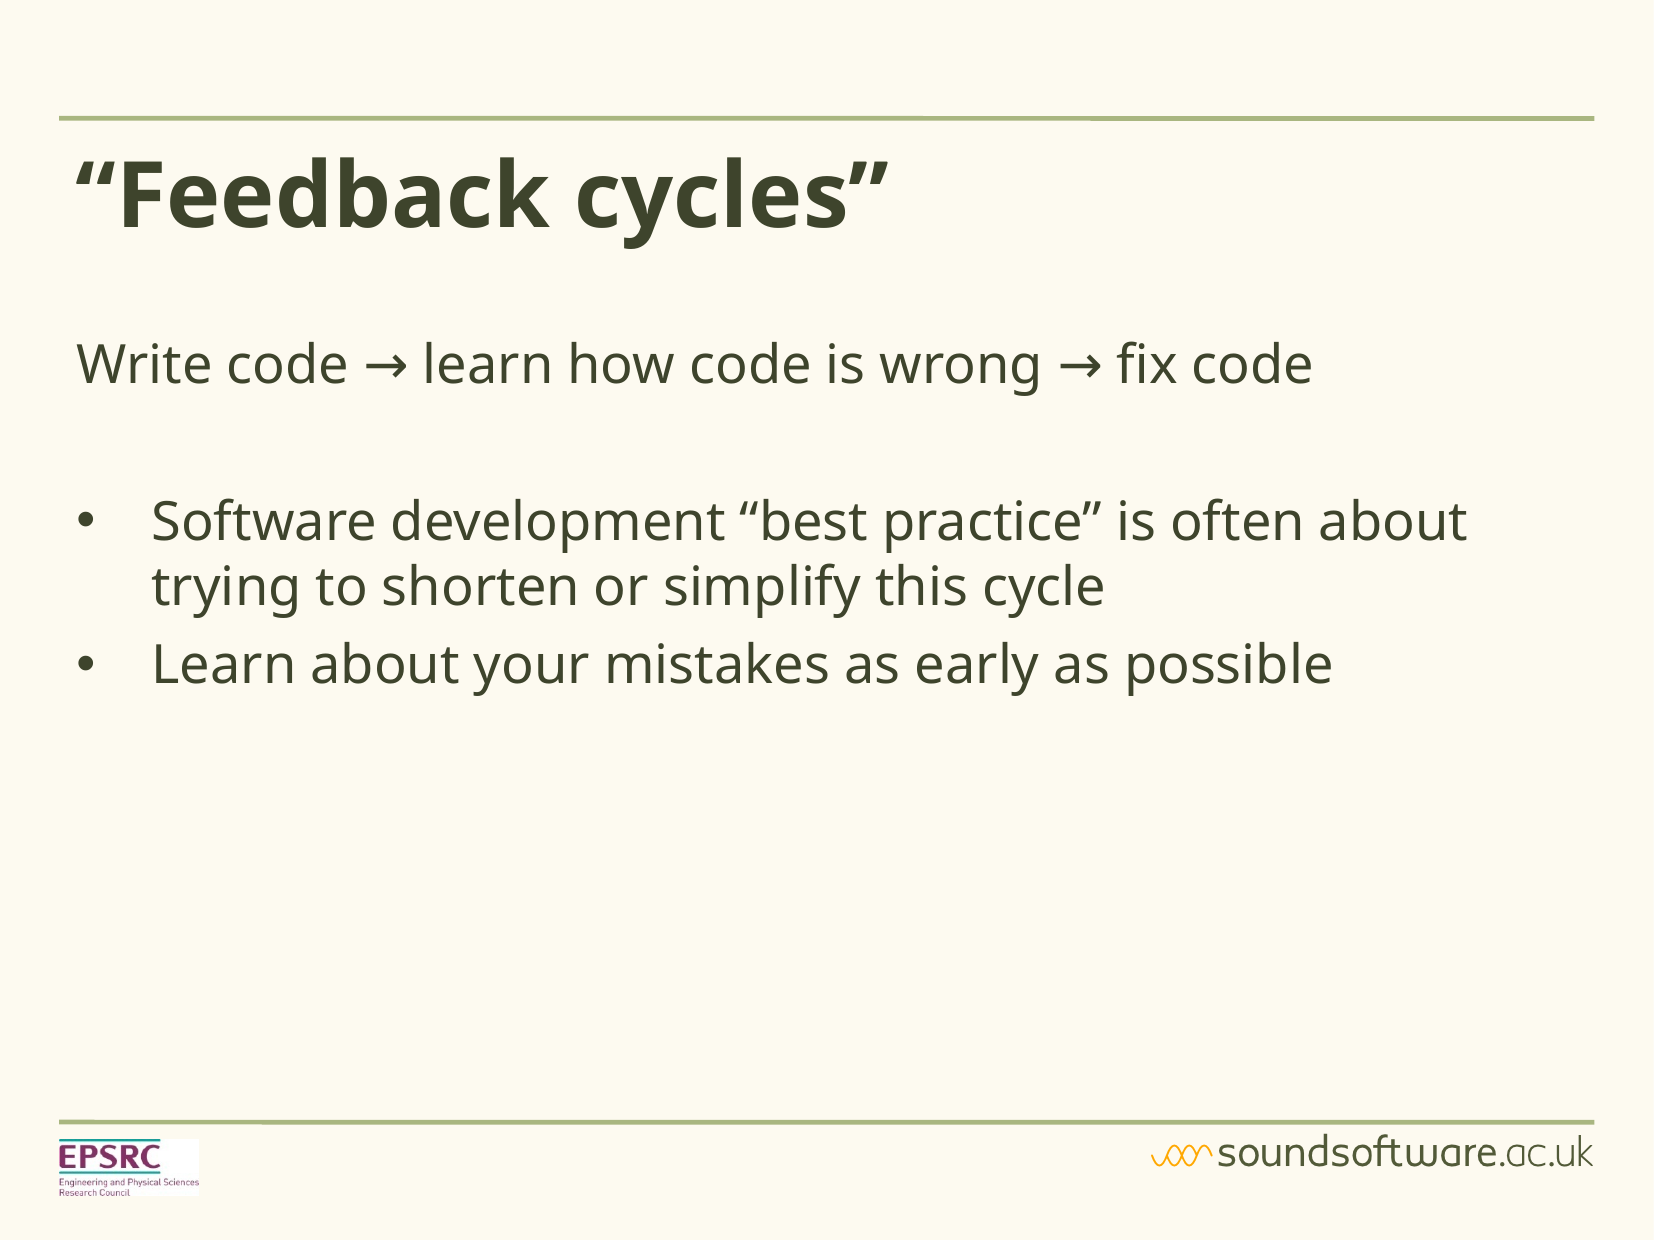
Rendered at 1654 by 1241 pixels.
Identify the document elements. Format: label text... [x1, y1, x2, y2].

title “Feedback cycles” [59, 118, 1592, 264]
picture [1151, 1133, 1593, 1167]
picture [59, 1139, 199, 1196]
list Write code → learn how code is wrong → fix code Software development “best practice” is often about trying to shorten or simplify this cycle Learn about your mistakes as early as possible [59, 321, 1592, 1138]
